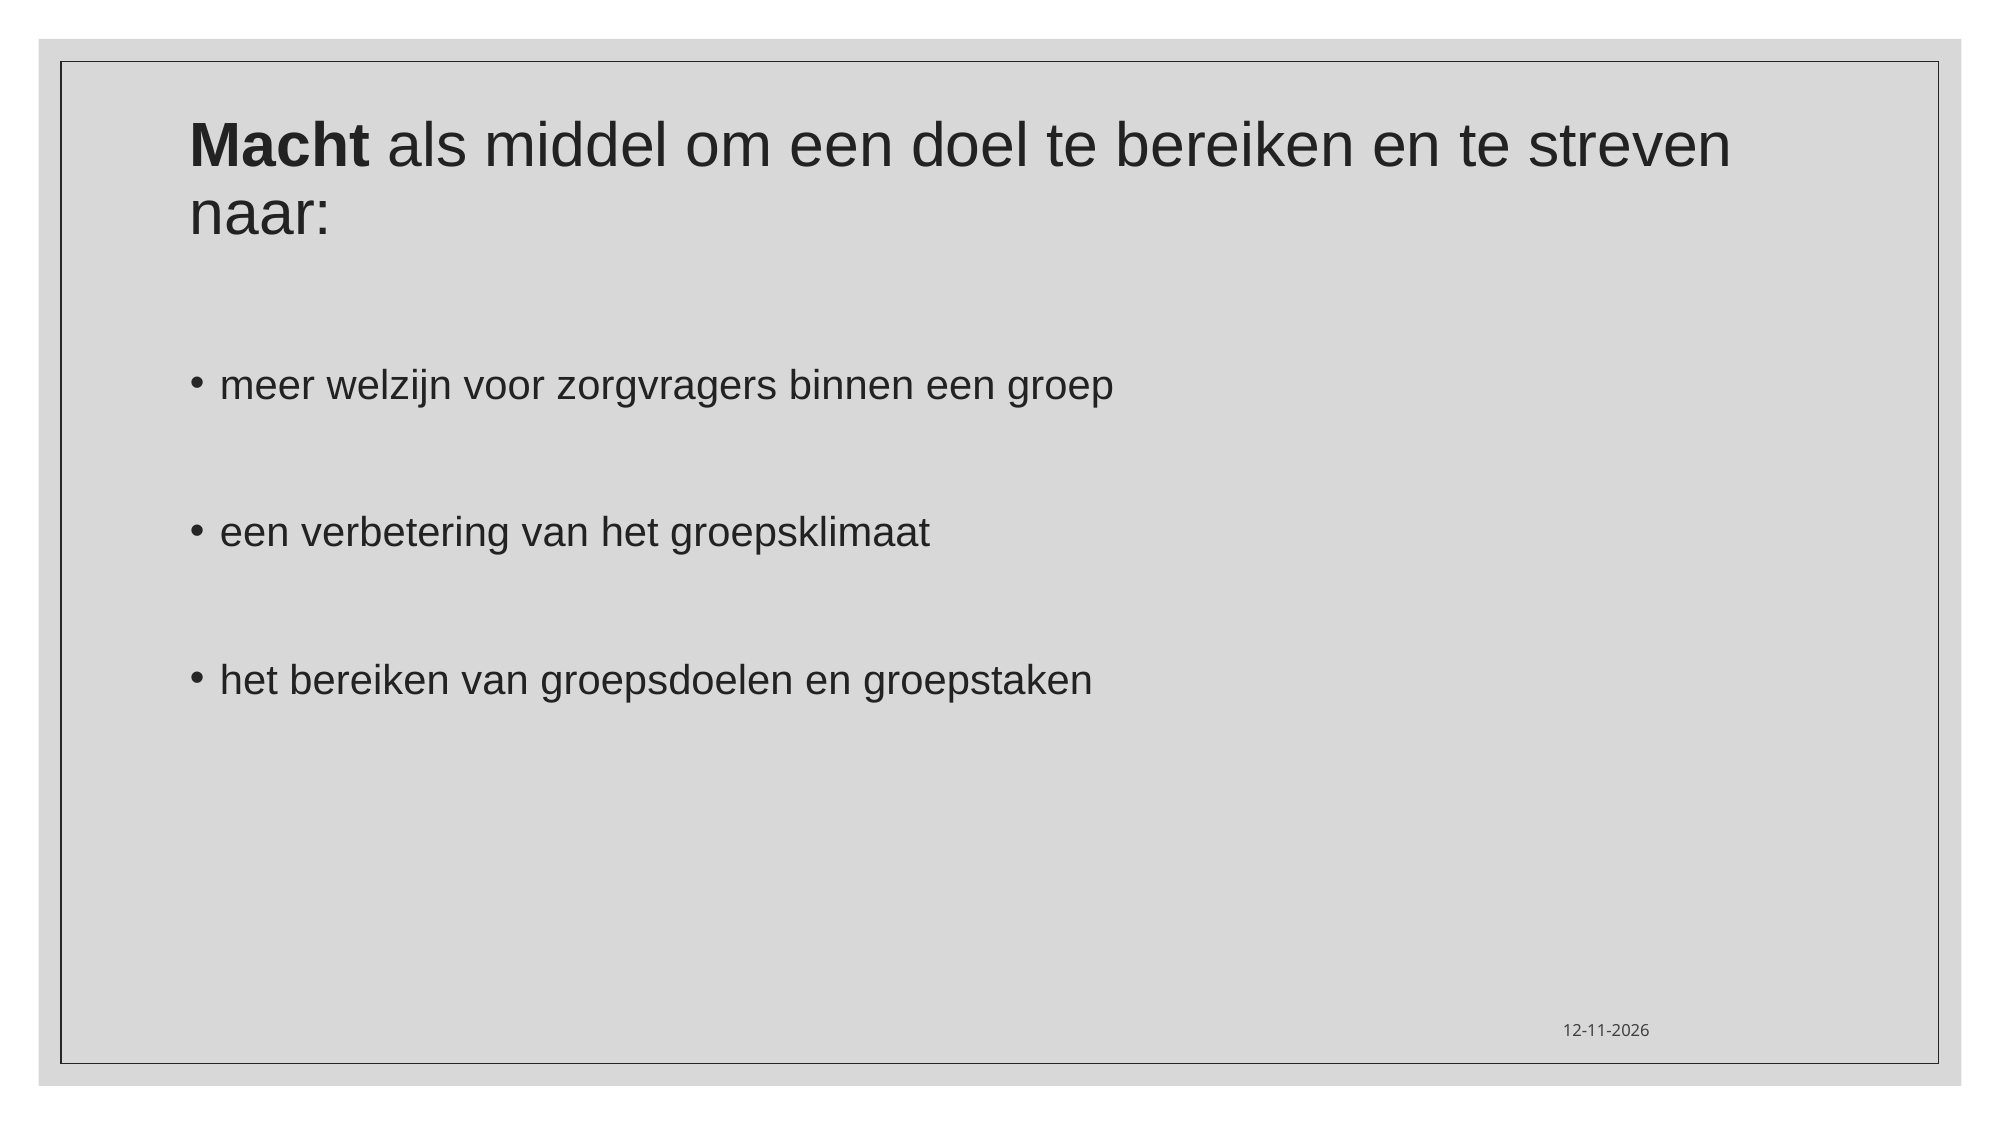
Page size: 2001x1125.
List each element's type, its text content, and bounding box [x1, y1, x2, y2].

list meer welzijn voor zorgvragers binnen een groep een verbetering van het groepsklimaat het bereiken van groepsdoelen en groepstaken [174, 345, 1825, 977]
title Macht als middel om een doel te bereiken en te streven naar: [174, 105, 1825, 331]
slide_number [1190, 990, 1665, 1050]
